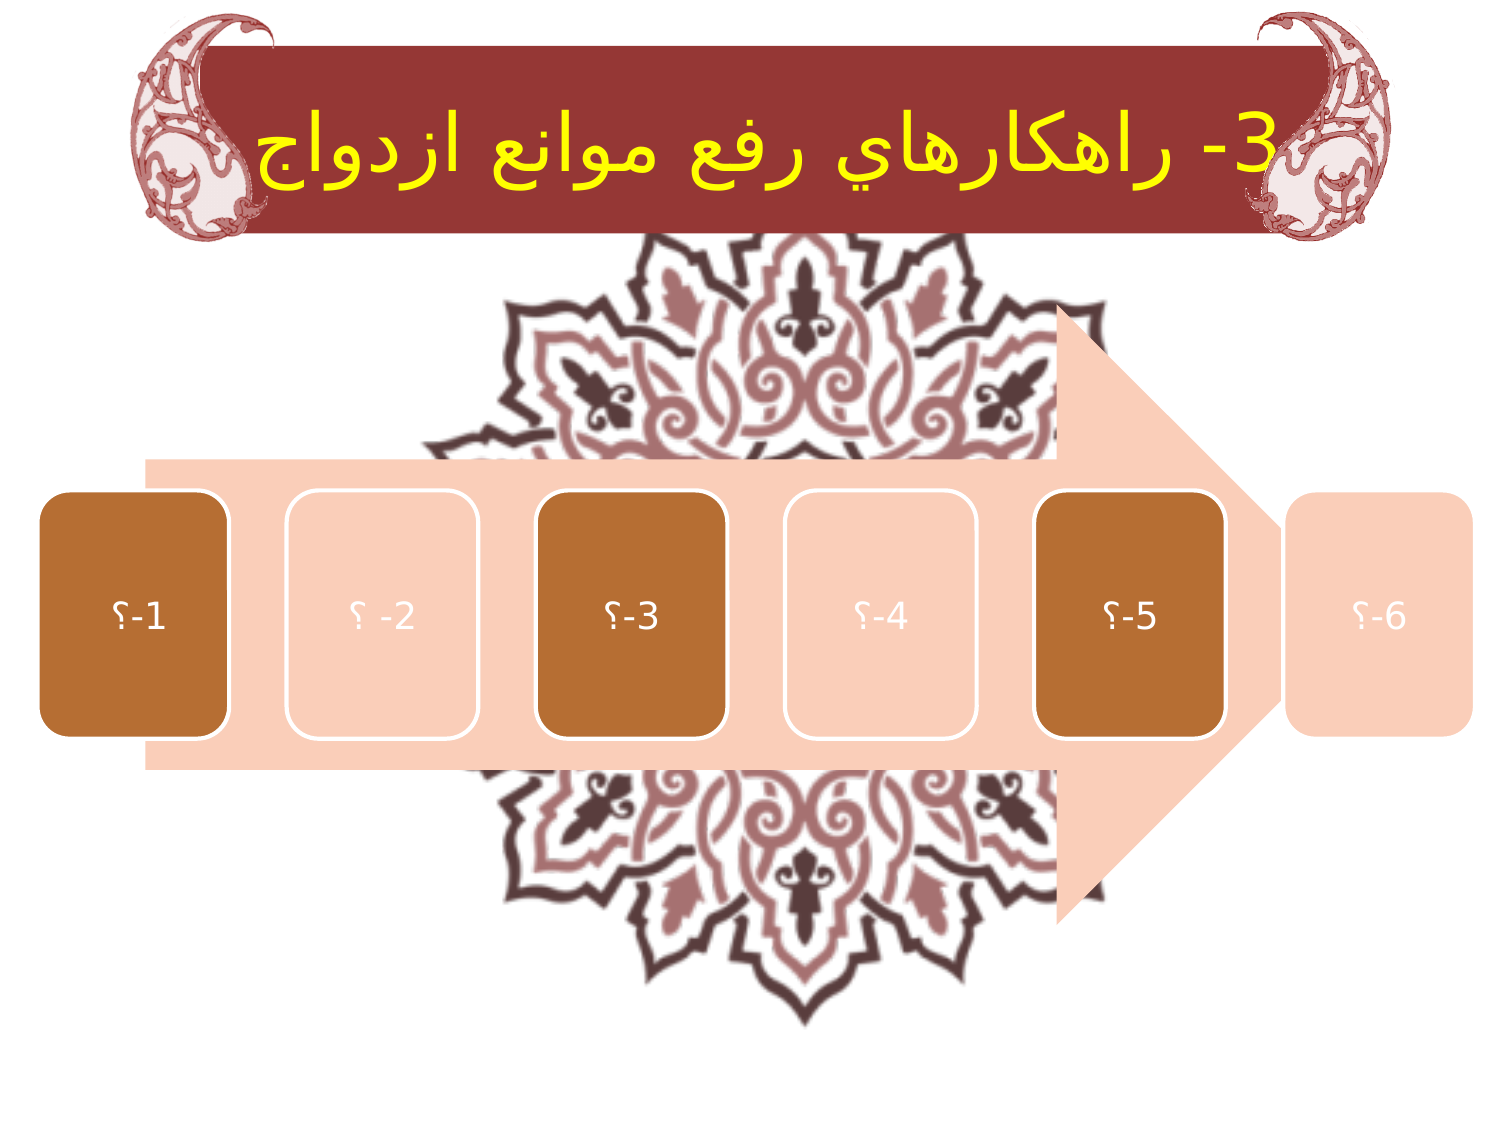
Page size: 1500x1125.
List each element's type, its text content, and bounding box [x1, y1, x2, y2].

picture [362, 926, 1251, 1045]
text_box 3- راهكارهاي رفع موانع ازدواج [284, 45, 1236, 234]
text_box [37, 303, 1476, 926]
picture [362, 8, 1397, 303]
picture [124, 8, 280, 242]
